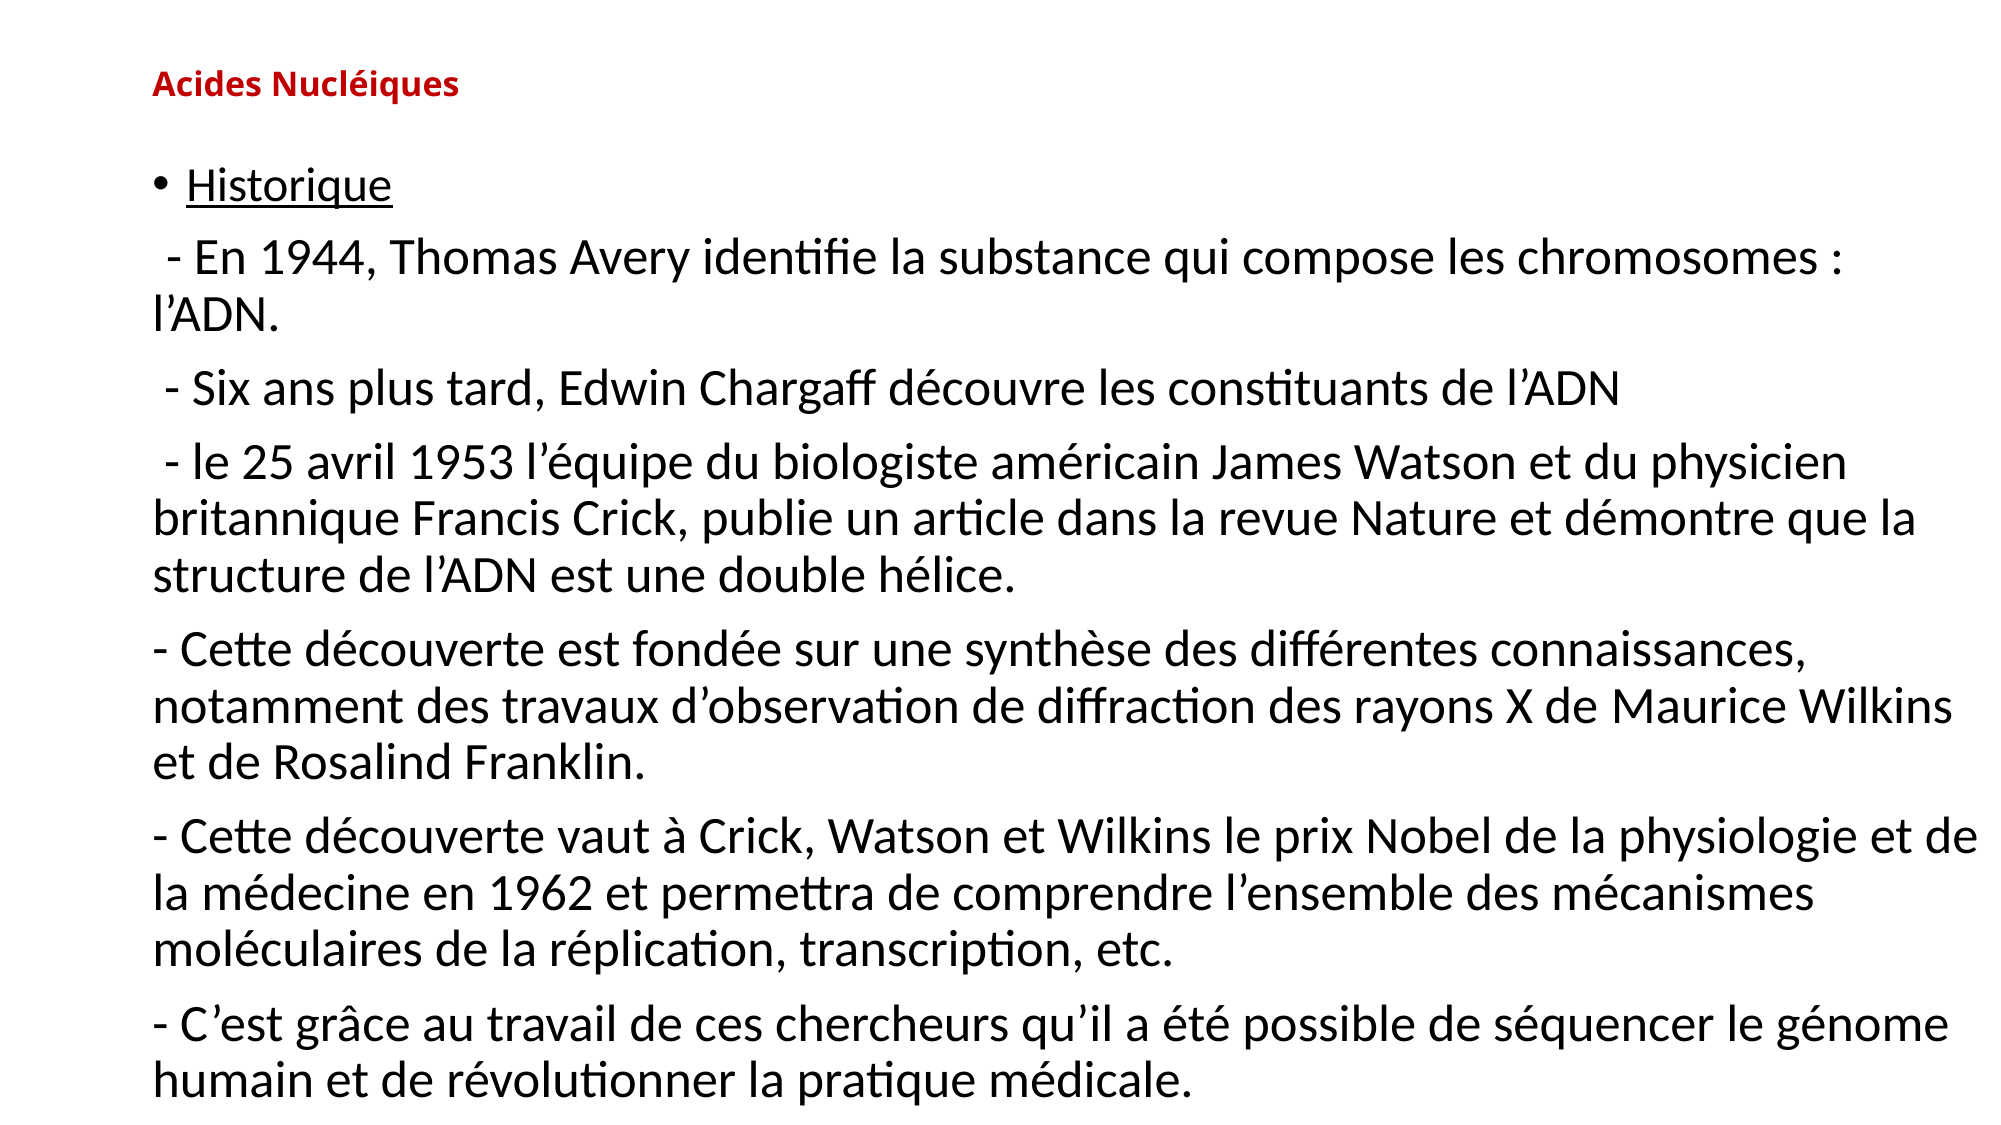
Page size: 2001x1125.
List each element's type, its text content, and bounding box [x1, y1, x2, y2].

title Acides Nucléiques [137, 59, 1863, 112]
list Historique - En 1944, Thomas Avery identifie la substance qui compose les chromosomes : l’ADN. - Six ans plus tard, Edwin Chargaff découvre les constituants de l’ADN - le 25 avril 1953 l’équipe du biologiste américain James Watson et du physicien britannique Francis Crick, publie un article dans la revue Nature et démontre que la structure de l’ADN est une double hélice. - Cette découverte est fondée sur une synthèse des différentes connaissances, notamment des travaux d’observation de diffraction des rayons X de Maurice Wilkins et de Rosalind Franklin. - Cette découverte vaut à Crick, Watson et Wilkins le prix Nobel de la physiologie et de la médecine en 1962 et permettra de comprendre l’ensemble des mécanismes moléculaires de la réplication, transcription, etc. - C’est grâce au travail de ces chercheurs qu’il a été possible de séquencer le génome humain et de révolutionner la pratique médicale. [137, 151, 2000, 1125]
